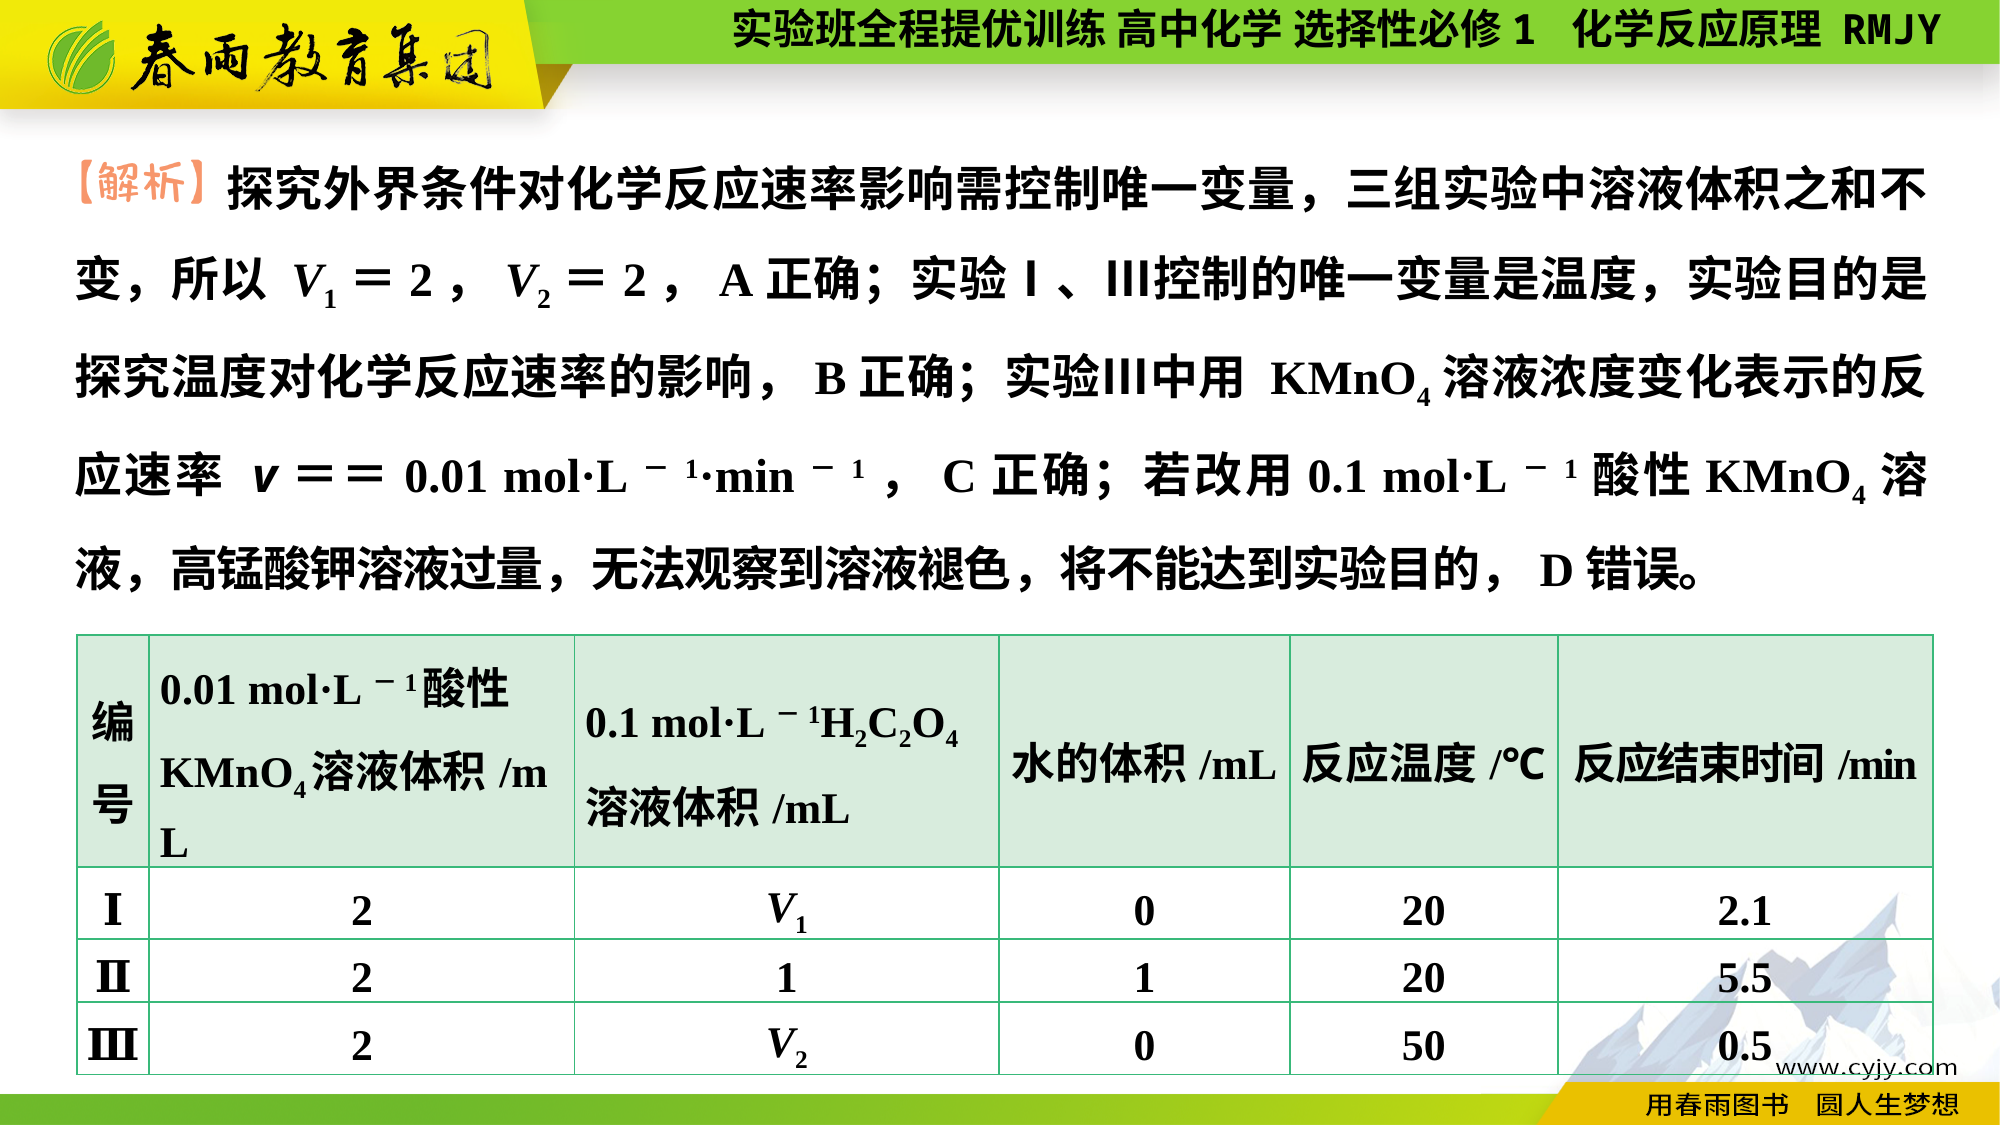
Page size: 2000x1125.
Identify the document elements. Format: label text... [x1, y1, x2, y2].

table_cell Ⅰ [78, 868, 148, 938]
table_cell Ⅱ [78, 940, 148, 1001]
table_cell V1 [575, 868, 998, 938]
table_cell 0 [1000, 868, 1289, 938]
table_cell 0 [1000, 1003, 1289, 1074]
table_cell 5.5 [1559, 940, 1932, 1001]
table_cell 1 [575, 940, 998, 1001]
table_cell 20 [1291, 868, 1557, 938]
table_header 编 号 [78, 636, 148, 866]
table_cell Ⅲ [78, 1003, 148, 1074]
table_header 水的体积/mL [1000, 636, 1289, 866]
table_cell 0.5 [1559, 1003, 1932, 1074]
table_cell 2 [150, 868, 574, 938]
table_header 0.1 mol·L－1H2C2O4溶液体积/mL [575, 636, 998, 866]
picture [0, 0, 2000, 1125]
table_cell 50 [1291, 1003, 1557, 1074]
table_cell V2 [575, 1003, 998, 1074]
table_cell 1 [1000, 940, 1289, 1001]
table_cell 2 [150, 940, 574, 1001]
table_cell 2 [150, 1003, 574, 1074]
table_header 反应温度/℃ [1291, 636, 1557, 866]
table_header 0.01 mol·L－1酸性KMnO4溶液体积/mL [150, 636, 574, 866]
table_cell 20 [1291, 940, 1557, 1001]
table_header 反应结束时间/min [1559, 636, 1932, 866]
table_cell 2.1 [1559, 868, 1932, 938]
